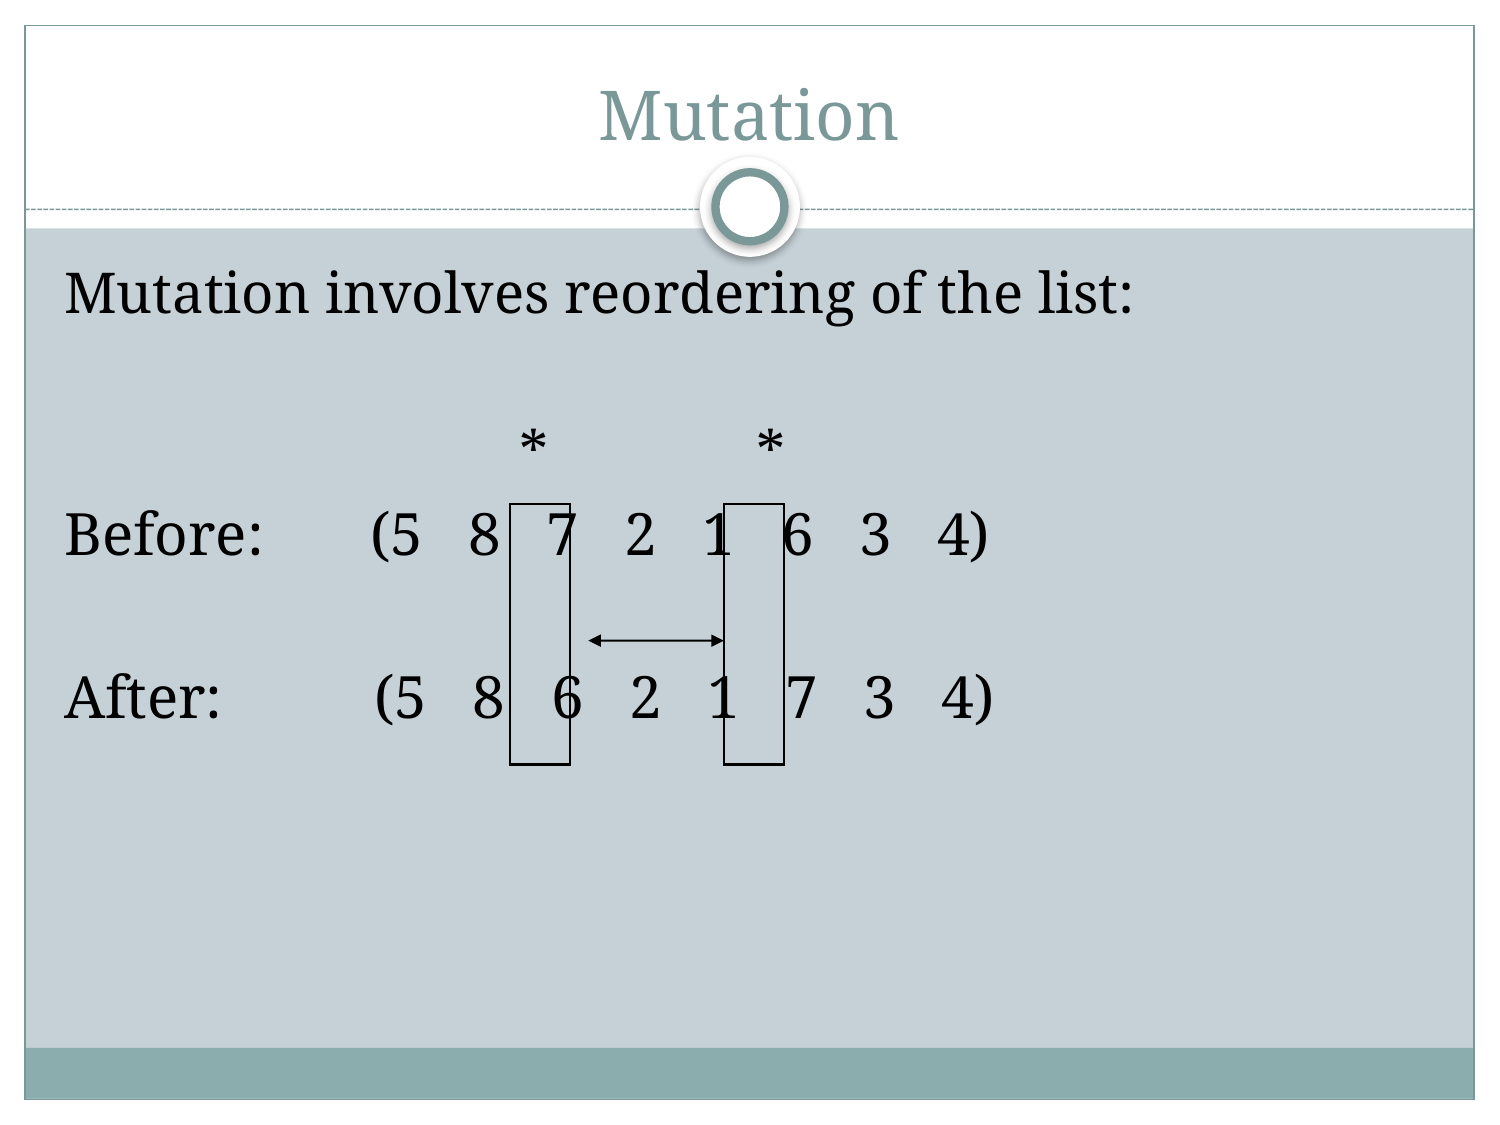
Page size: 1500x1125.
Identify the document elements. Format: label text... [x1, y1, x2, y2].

text_box [588, 634, 724, 647]
list Mutation involves reordering of the list: * * Before: (5 8 7 2 1 6 3 4) After: (5 8 6 2 1 7 3 4) [49, 249, 1450, 1005]
title Mutation [49, 37, 1450, 162]
